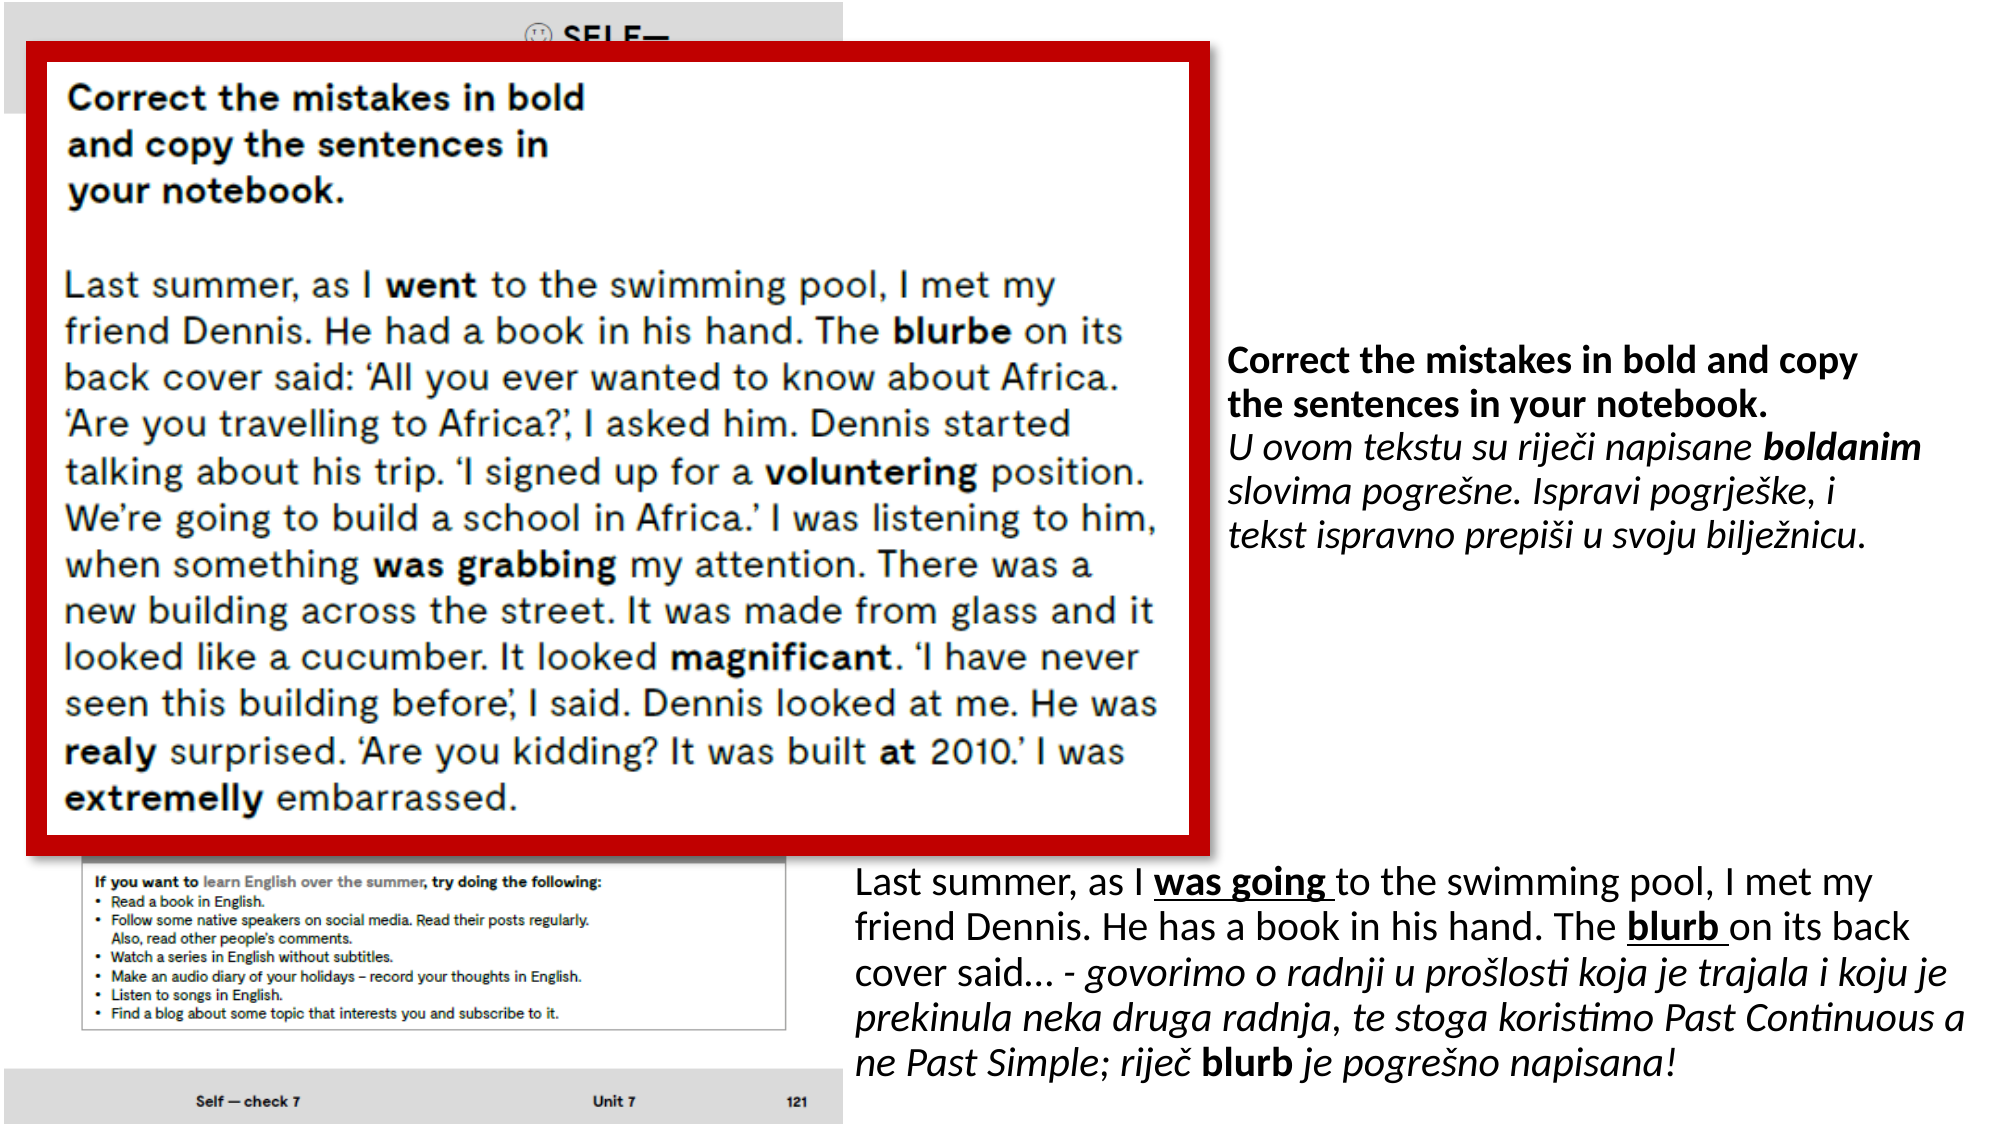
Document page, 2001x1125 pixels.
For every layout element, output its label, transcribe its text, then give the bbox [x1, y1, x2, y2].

list Correct the mistakes in bold and copy the sentences in your notebook. U ovom tekstu su riječi napisane boldanim slovima pogrešne. Ispravi pogrješke, i tekst ispravno prepiši u svoju bilježnicu. [1222, 331, 1939, 603]
picture [4, 2, 1189, 1124]
text_box Last summer, as I was going to the swimming pool, I met my friend Dennis. He has a book in his hand. The blurb on its back cover said… - govorimo o radnji u prošlosti koja je trajala i koju je prekinula neka druga radnja, te stoga koristimo Past Continuous a ne Past Simple; riječ blurb je pogrešno napisana! [839, 852, 1983, 1125]
